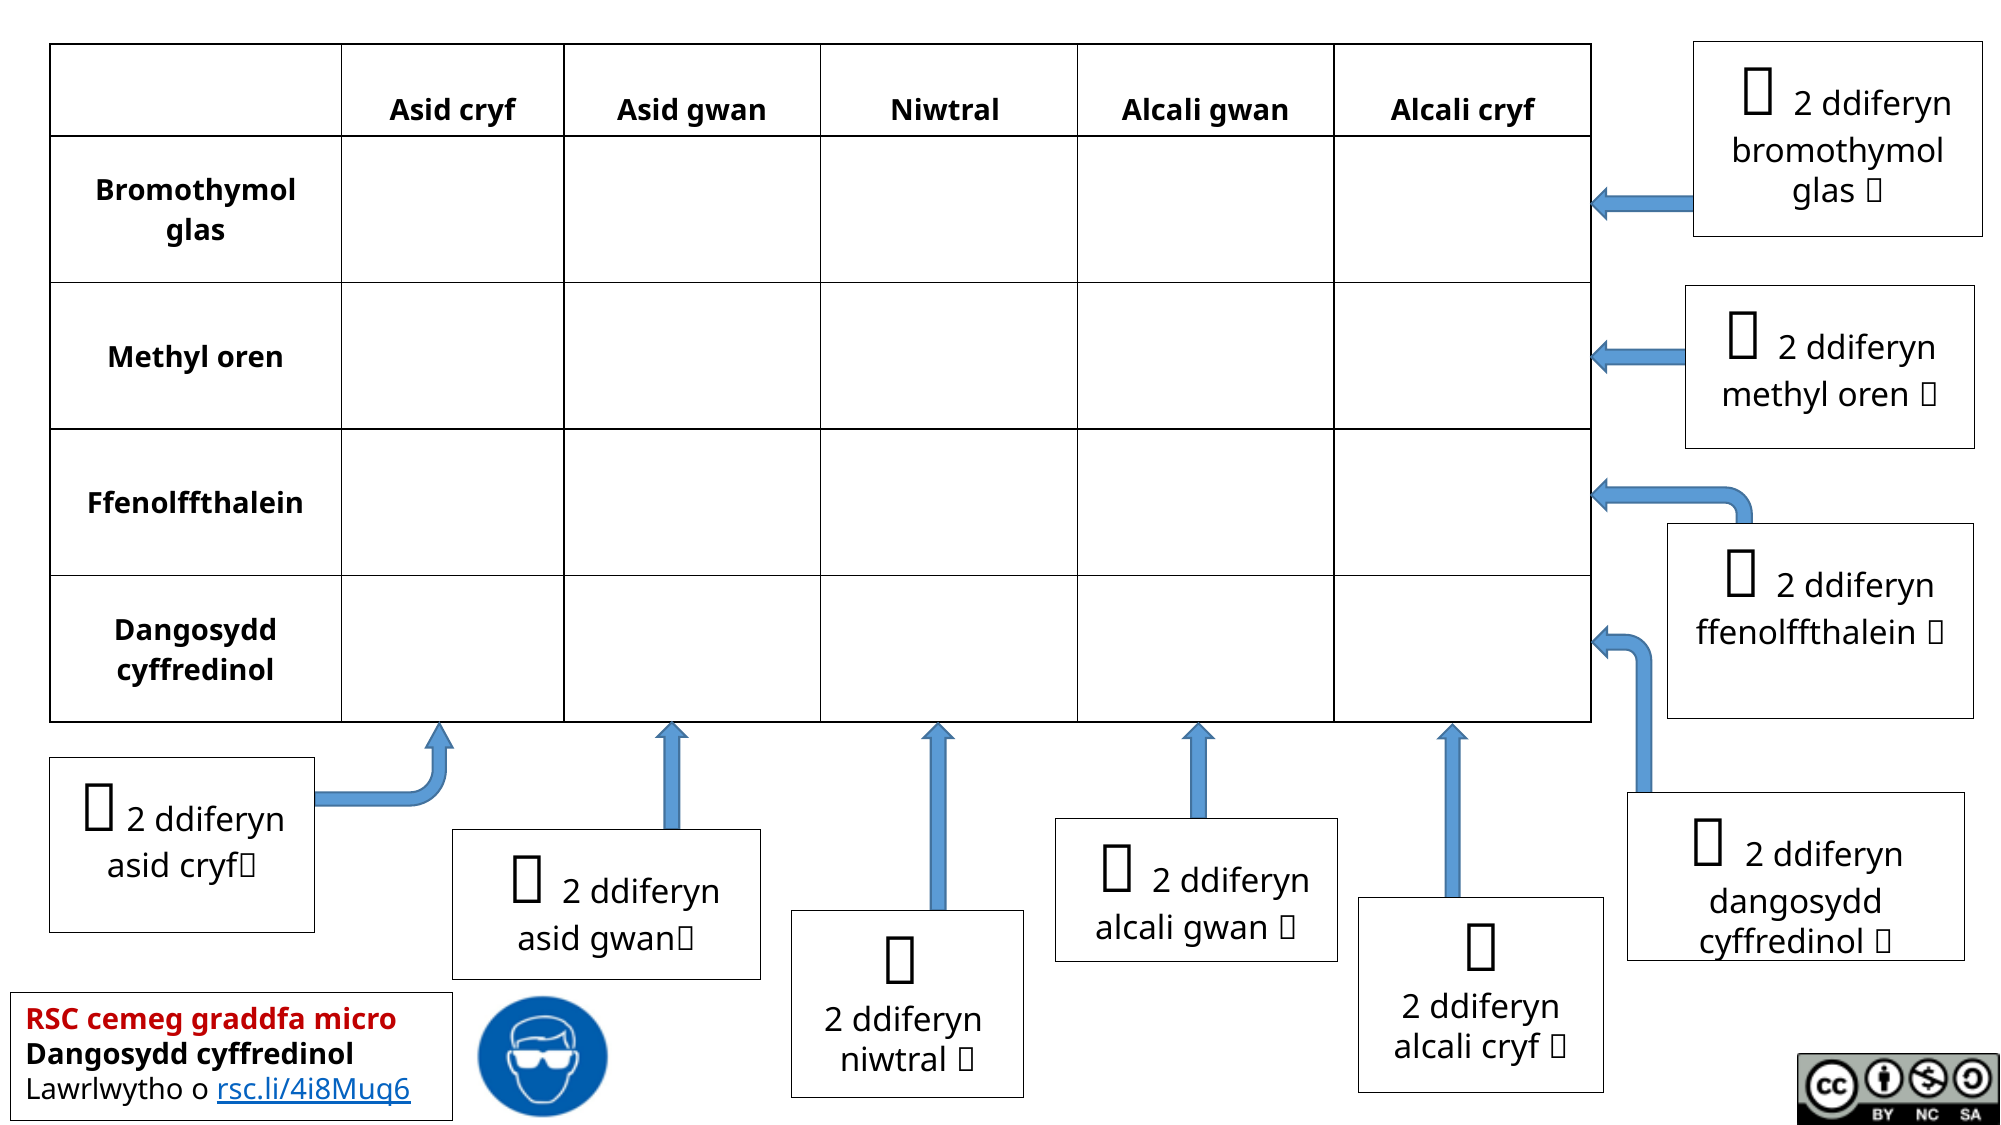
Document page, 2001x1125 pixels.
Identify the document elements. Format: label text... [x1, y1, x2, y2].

text_box  2 ddiferyn niwtral  [791, 910, 1024, 1098]
table_header Asid gwan [565, 45, 820, 135]
table_cell Ffenolffthalein [51, 430, 341, 575]
table_cell [342, 137, 563, 282]
text_box [1181, 721, 1216, 818]
table_cell [1335, 430, 1590, 575]
table_cell [821, 576, 1077, 721]
text_box [654, 720, 690, 829]
table_cell [821, 283, 1077, 428]
table_cell [821, 137, 1077, 282]
table_cell [565, 430, 820, 575]
table_cell [1078, 430, 1333, 575]
picture [474, 993, 612, 1121]
table_cell [565, 283, 820, 428]
text_box  2 ddiferyn dangosydd cyffredinol  [1627, 792, 1965, 961]
text_box [1589, 339, 1685, 375]
table_cell [342, 576, 563, 721]
table_header Asid cryf [342, 45, 563, 135]
table_cell [1335, 137, 1590, 282]
table_header [51, 45, 341, 135]
picture [1797, 1053, 2000, 1125]
text_box RSC cemeg graddfa micro Dangosydd cyffredinol Lawrlwytho o rsc.li/4i8Muq6 [10, 992, 453, 1121]
table_cell [565, 576, 820, 721]
table_cell [342, 430, 563, 575]
table_cell Bromothymol glas [51, 137, 341, 282]
table_header Alcali gwan [1078, 45, 1333, 135]
text_box [1589, 477, 1753, 523]
text_box  2 ddiferyn ffenolffthalein  [1667, 523, 1974, 719]
text_box [315, 721, 455, 807]
text_box  2 ddiferyn asid cryf [49, 757, 315, 933]
table_header Alcali cryf [1335, 45, 1590, 135]
text_box  2 ddiferyn alcali gwan  [1055, 818, 1338, 962]
table_cell [1078, 576, 1333, 721]
table_cell [565, 137, 820, 282]
table_cell [1335, 283, 1590, 428]
table_header Niwtral [821, 45, 1077, 135]
text_box  2 ddiferyn methyl oren  [1685, 285, 1975, 449]
table_cell Methyl oren [51, 283, 341, 428]
text_box  2 ddiferyn asid gwan [452, 829, 761, 980]
text_box [920, 721, 956, 910]
text_box  2 ddiferyn alcali cryf  [1358, 897, 1604, 1093]
text_box [1589, 186, 1693, 221]
table_cell Dangosydd cyffredinol [51, 576, 341, 721]
text_box  2 ddiferyn bromothymol glas  [1693, 41, 1983, 237]
text_box [1590, 624, 1653, 792]
table_cell [1078, 283, 1333, 428]
text_box [1436, 723, 1469, 897]
table_cell [342, 283, 563, 428]
table_cell [1078, 137, 1333, 282]
table_cell [821, 430, 1077, 575]
table_cell [1335, 576, 1590, 721]
